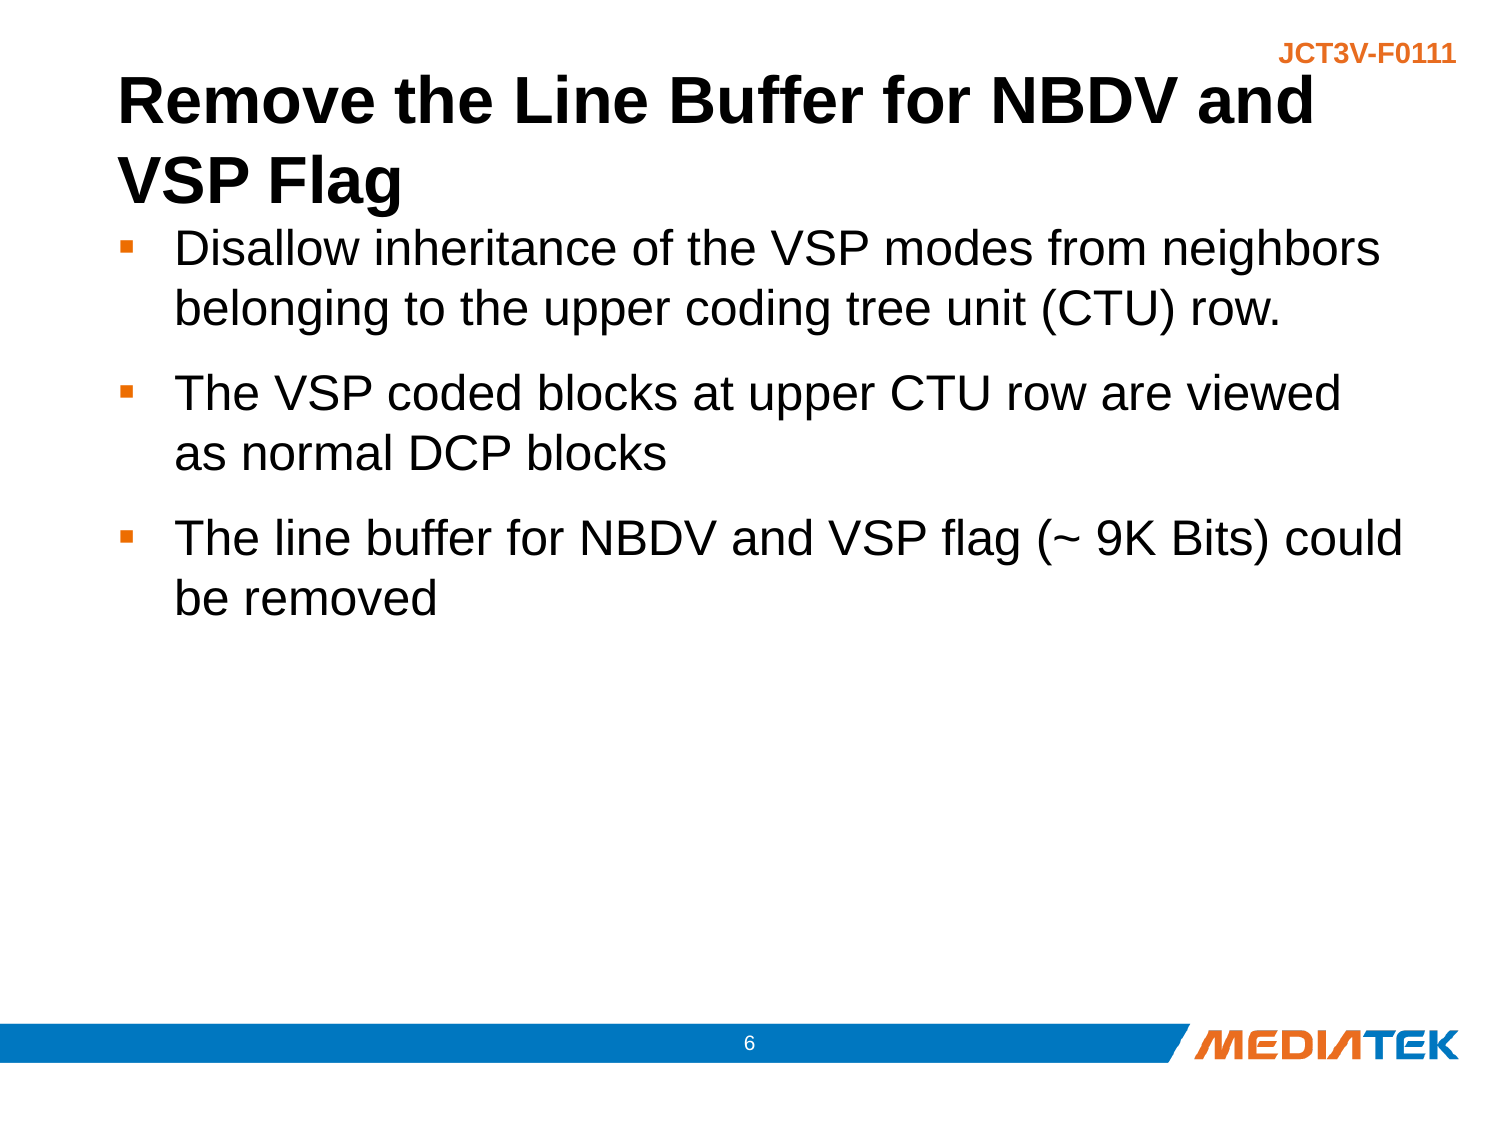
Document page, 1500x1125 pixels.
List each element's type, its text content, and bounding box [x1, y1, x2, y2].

list Disallow inheritance of the VSP modes from neighbors belonging to the upper coding tree unit (CTU) row. The VSP coded blocks at upper CTU row are viewed as normal DCP blocks The line buffer for NBDV and VSP flag (~ 9K Bits) could be removed [102, 207, 1425, 431]
picture [0, 1023, 711, 1063]
title Remove the Line Buffer for NBDV and VSP Flag [101, 62, 1425, 212]
slide_number 5 [711, 1022, 789, 1090]
picture [789, 1023, 1459, 1063]
